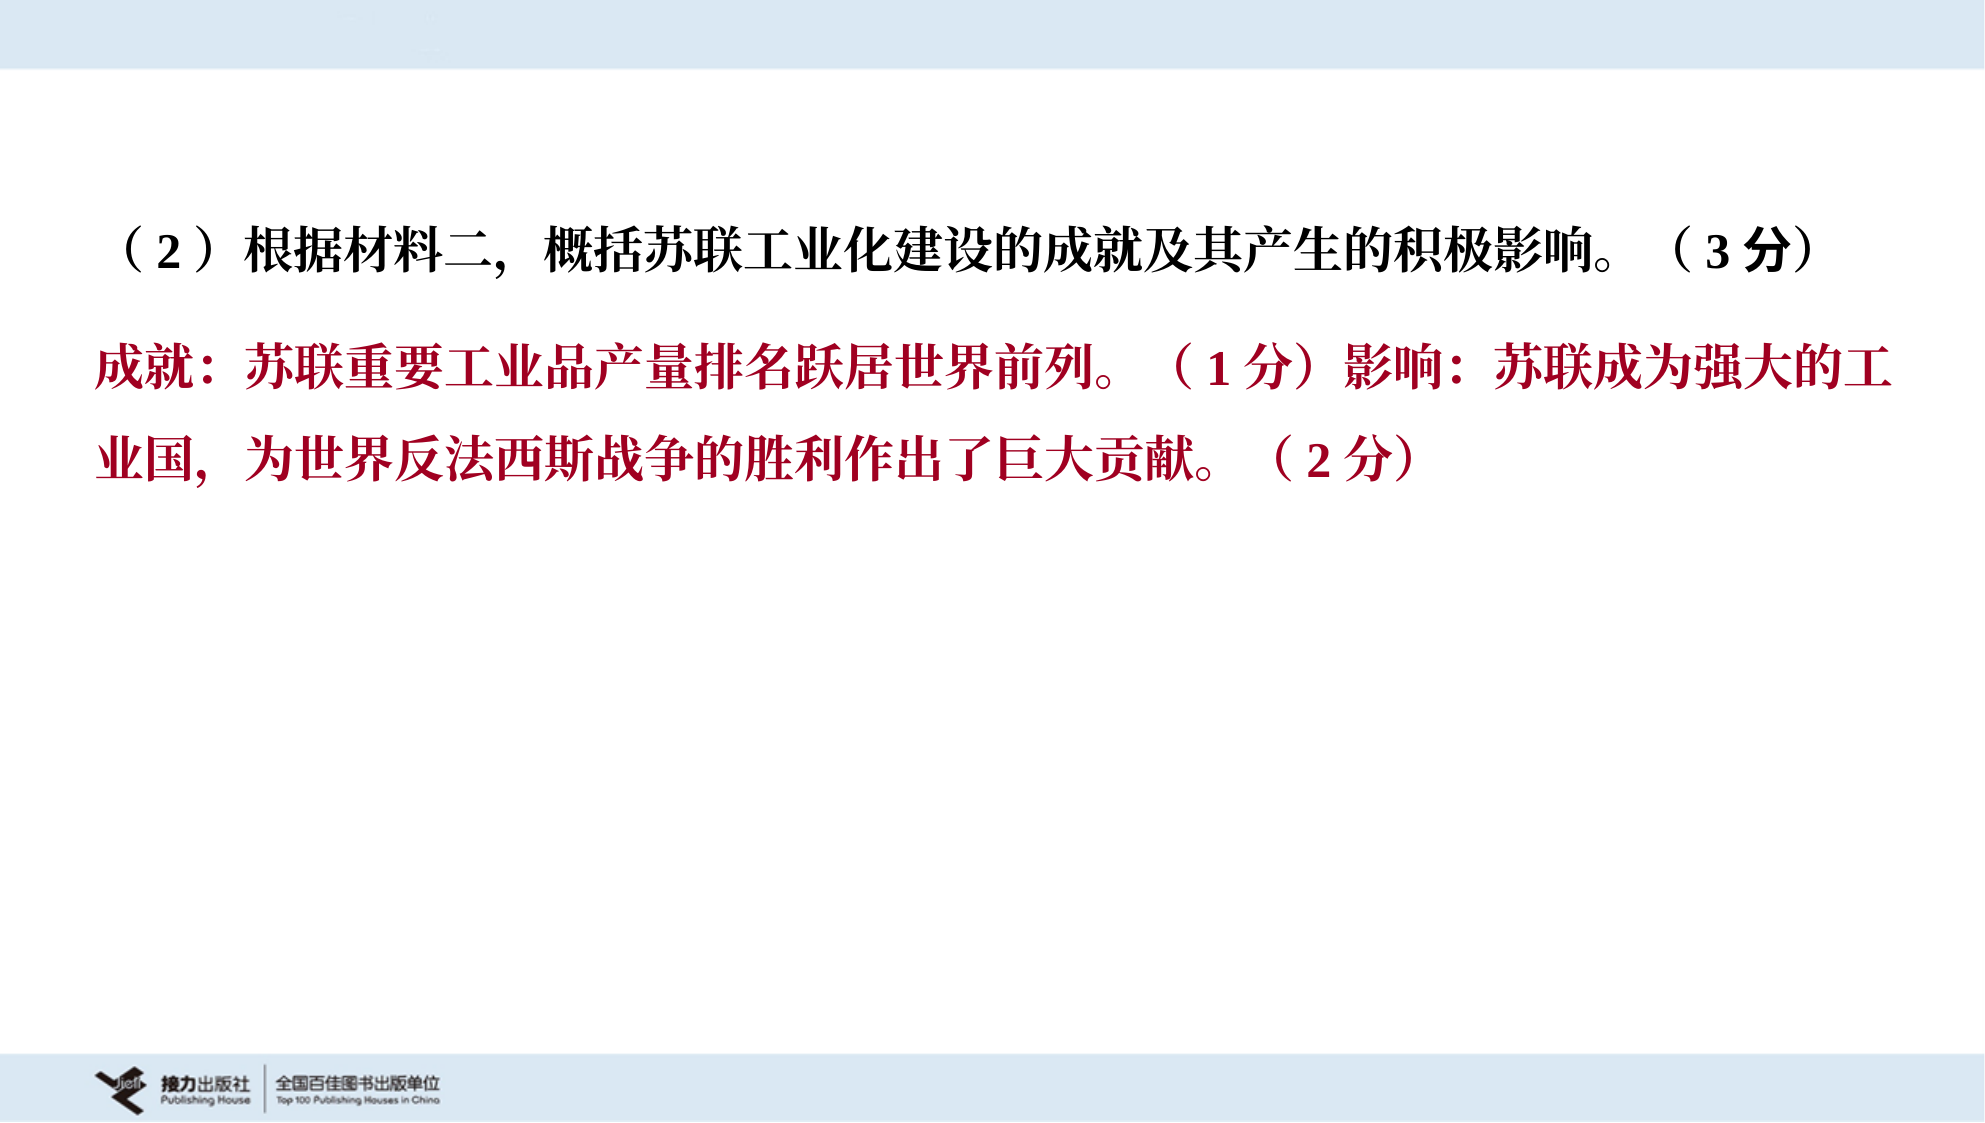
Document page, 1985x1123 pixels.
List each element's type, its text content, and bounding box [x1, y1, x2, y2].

text_box 成就：苏联重要工业品产量排名跃居世界前列。（1分）影响：苏联成为强大的工 业国，为世界反法西斯战争的胜利作出了巨大贡献。（2分） [94, 304, 1892, 488]
picture [0, 0, 1985, 1122]
text_box （2）根据材料二，概括苏联工业化建设的成就及其产生的积极影响。（3分） [94, 195, 1892, 280]
